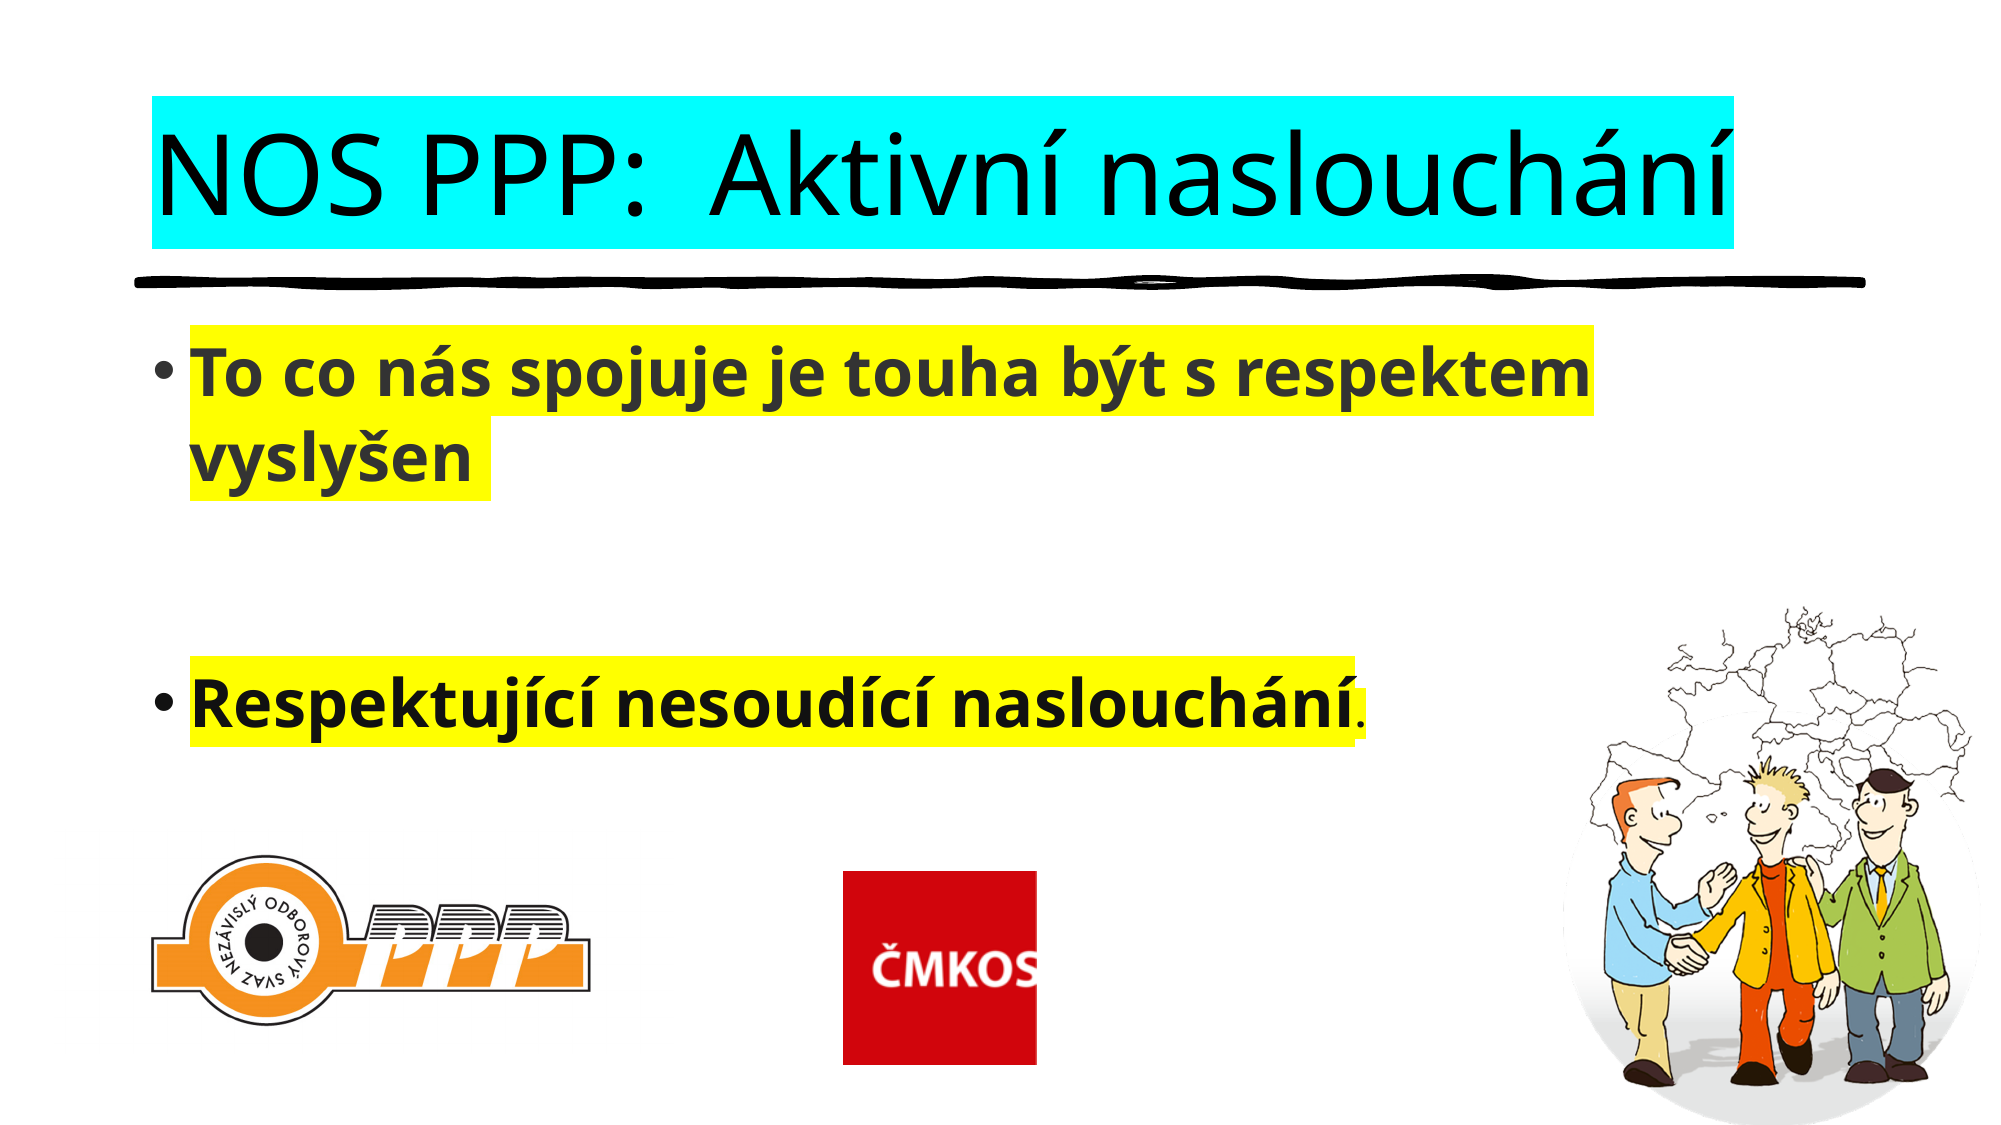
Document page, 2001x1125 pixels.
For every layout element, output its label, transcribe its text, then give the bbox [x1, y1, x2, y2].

picture [1554, 598, 1989, 1125]
picture [843, 871, 1037, 1066]
picture [54, 829, 675, 1054]
list To co nás spojuje je touha být s respektem vyslyšen Respektující nesoudící naslouchání. [137, 316, 1863, 1014]
title NOS PPP: Aktivní naslouchání [137, 62, 1863, 280]
